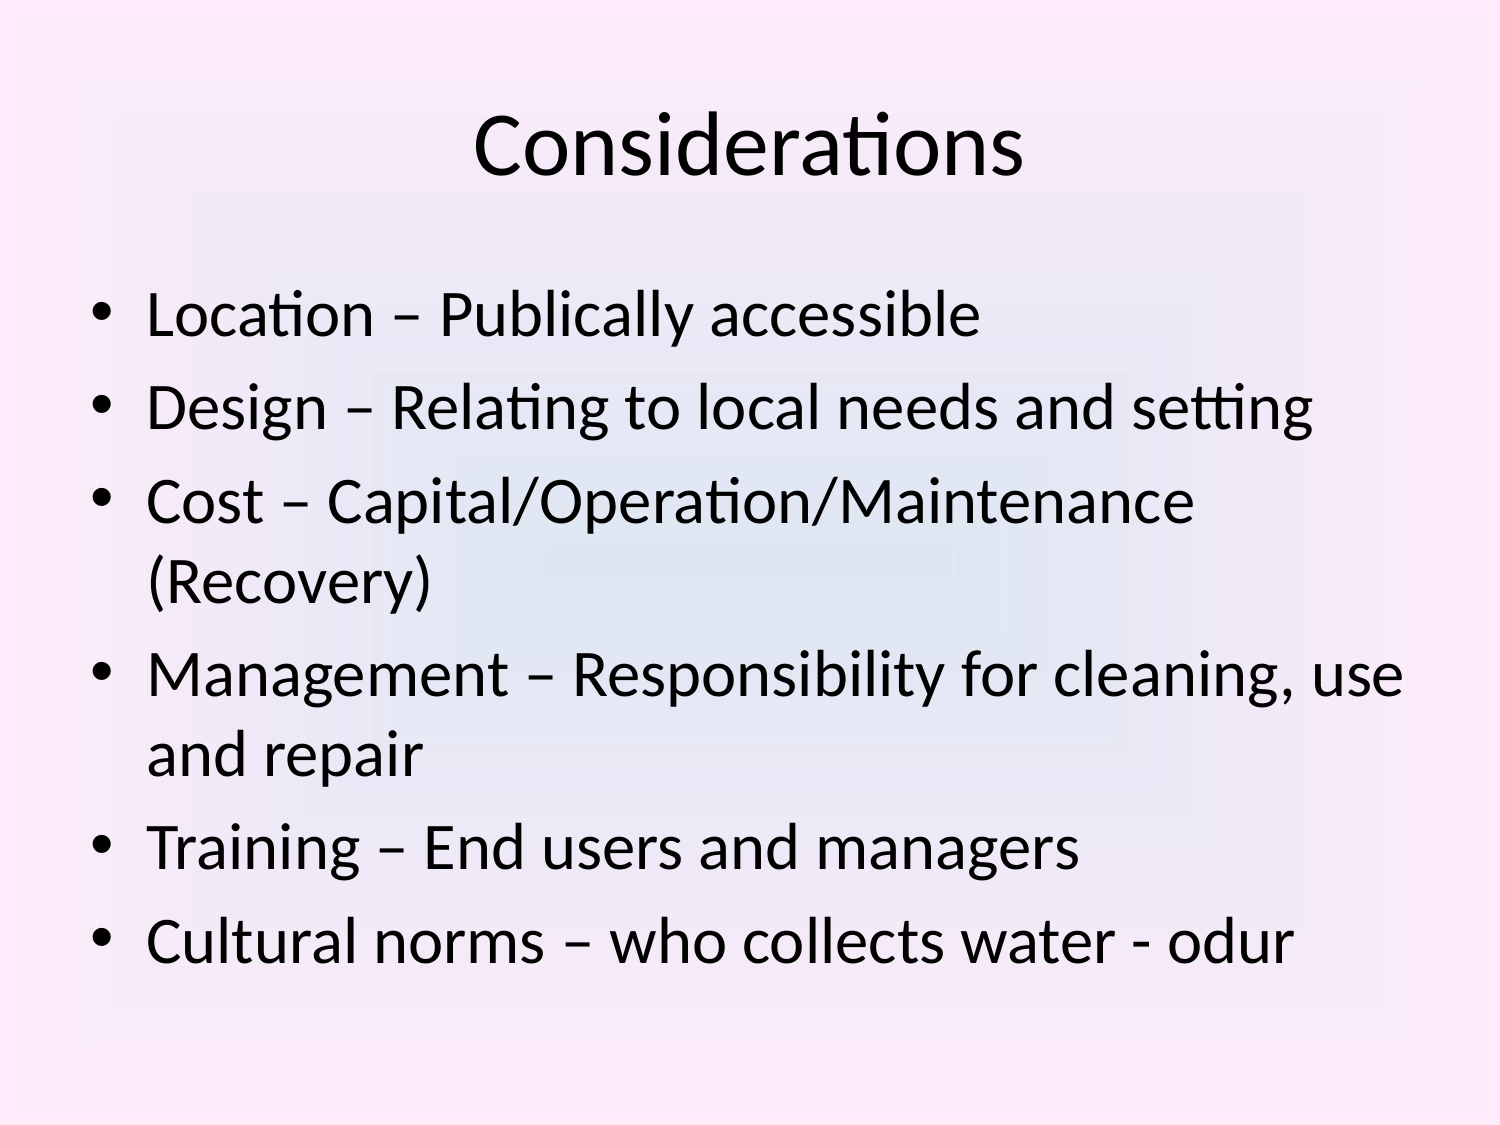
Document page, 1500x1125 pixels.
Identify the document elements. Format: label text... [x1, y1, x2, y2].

title Considerations [75, 45, 1425, 233]
list Location – Publically accessible Design – Relating to local needs and setting Cost – Capital/Operation/Maintenance (Recovery) Management – Responsibility for cleaning, use and repair Training – End users and managers Cultural norms – who collects water - odur [75, 262, 1425, 1005]
